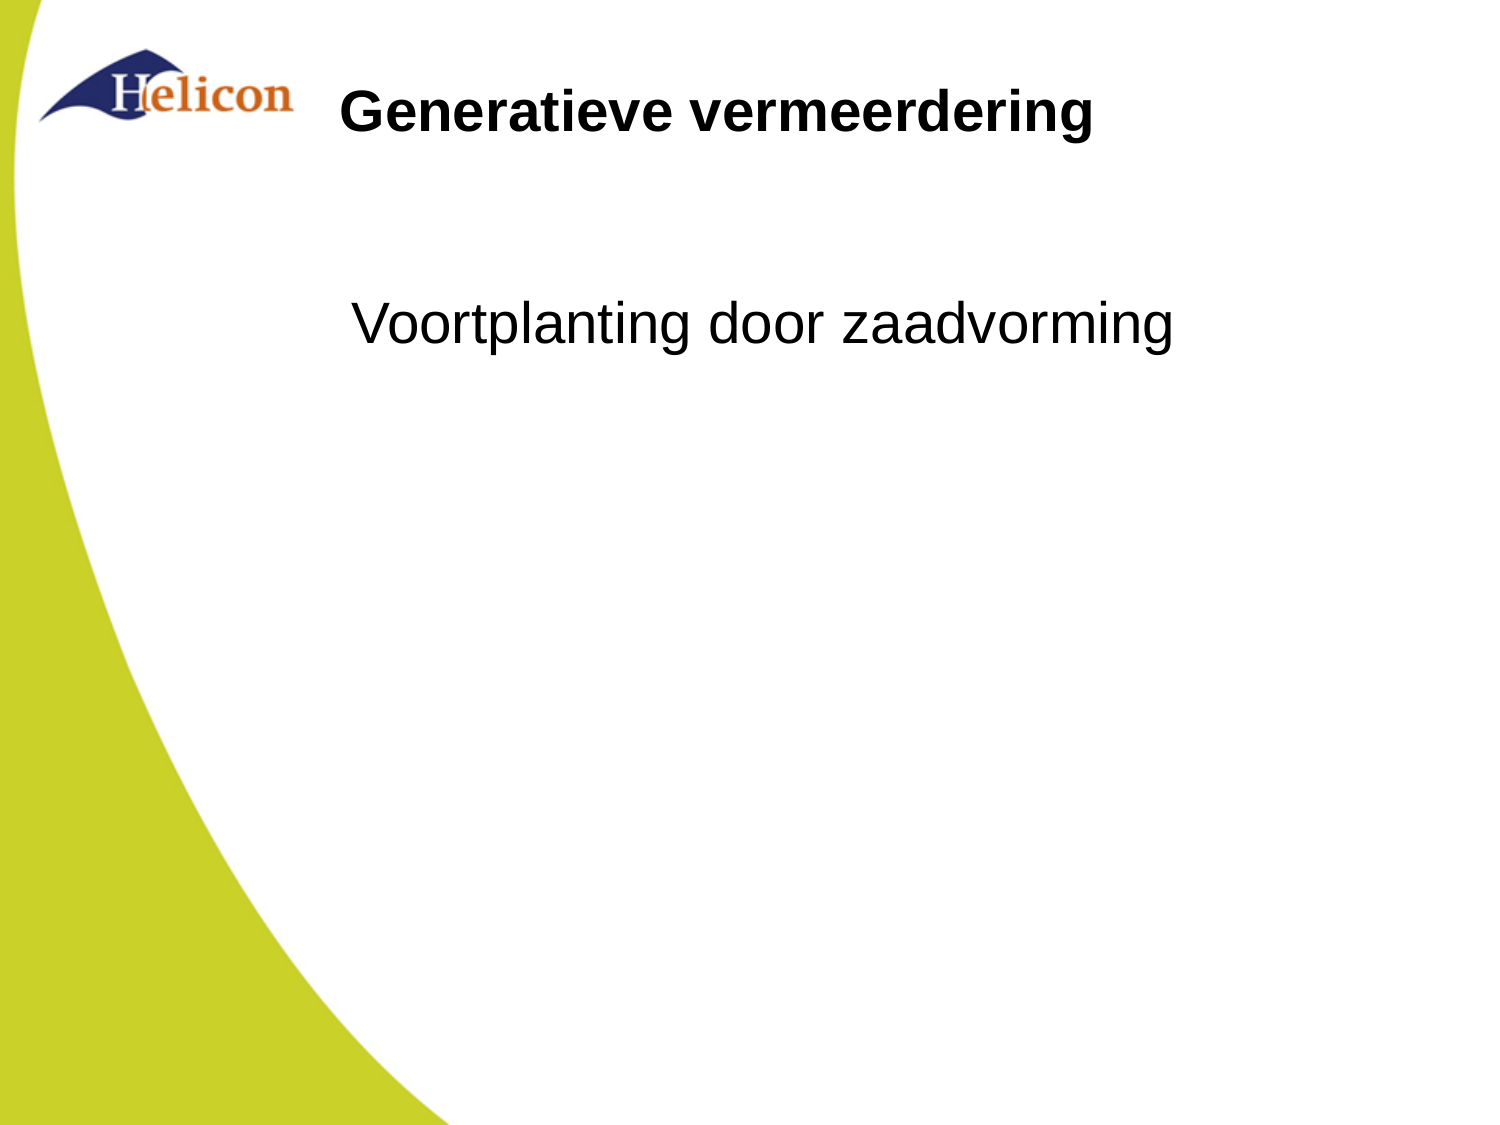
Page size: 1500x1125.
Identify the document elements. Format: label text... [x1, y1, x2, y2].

list Voortplanting door zaadvorming [336, 196, 1425, 1005]
picture [0, 0, 1500, 1125]
title Generatieve vermeerdering [324, 54, 1415, 161]
